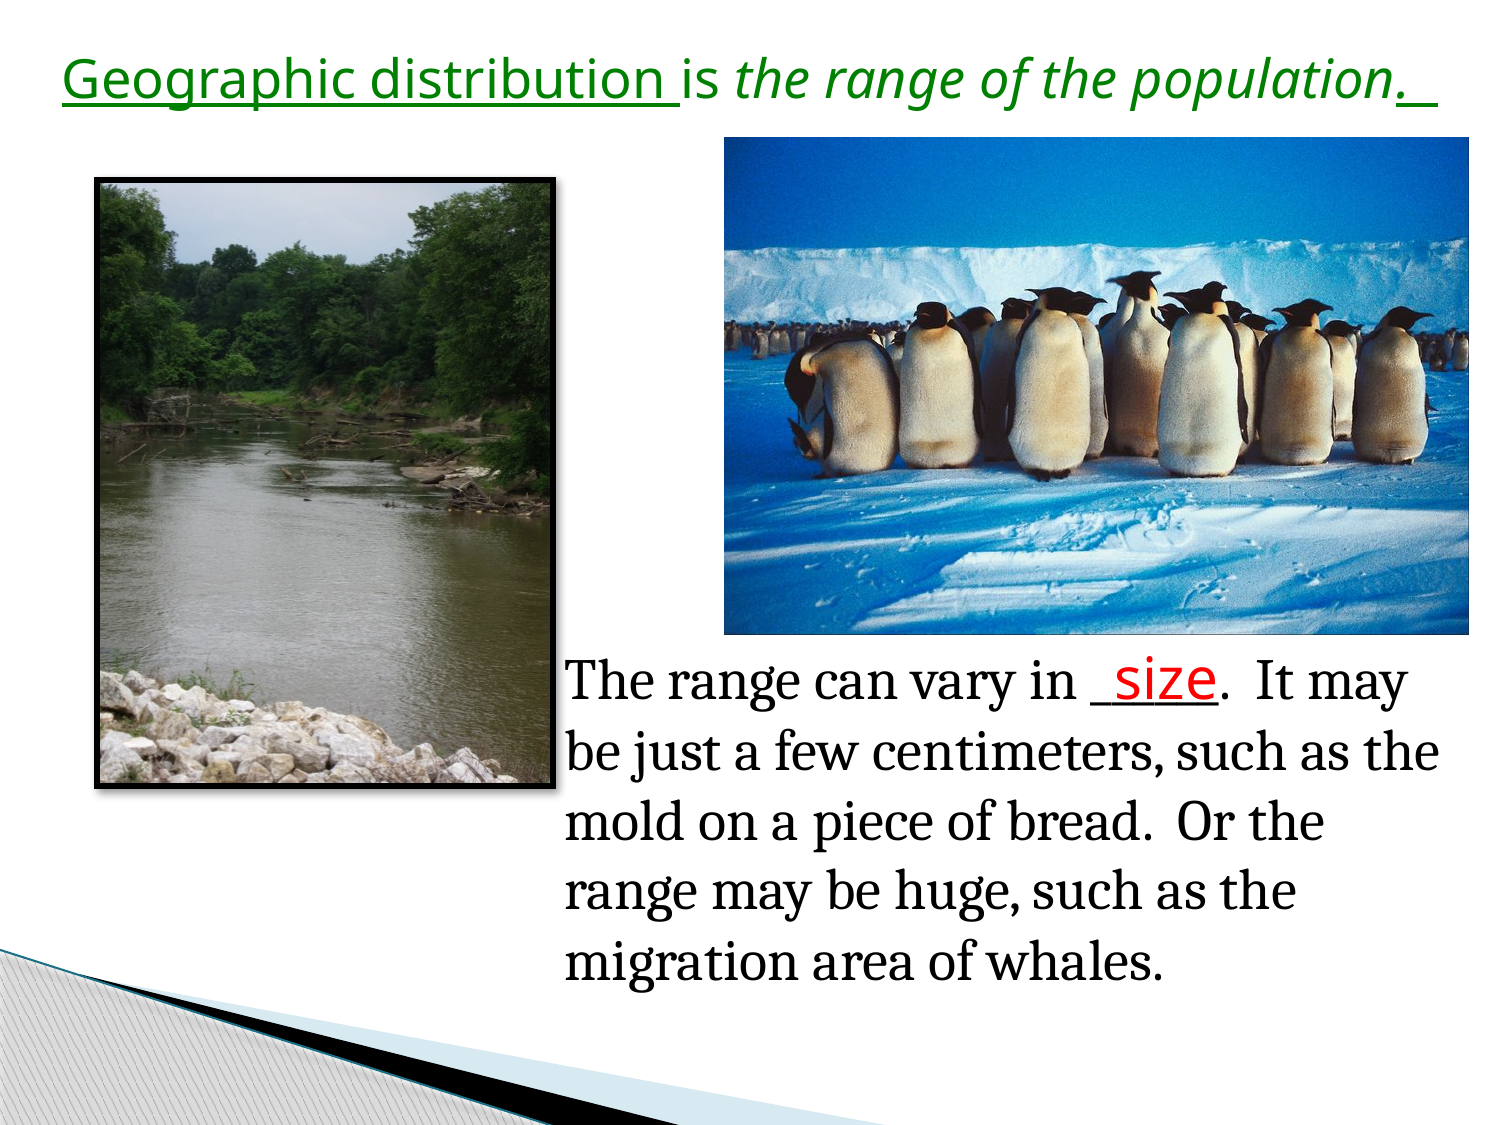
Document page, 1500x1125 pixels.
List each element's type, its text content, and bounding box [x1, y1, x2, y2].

picture [724, 137, 1469, 635]
picture [99, 182, 551, 784]
text_box size [1099, 634, 1475, 719]
text_box Geographic distribution is the range of the population. [0, 37, 1500, 118]
text_box The range can vary in ______. It may be just a few centimeters, such as the mold on a piece of bread. Or the range may be huge, such as the migration area of whales. [549, 634, 1475, 999]
